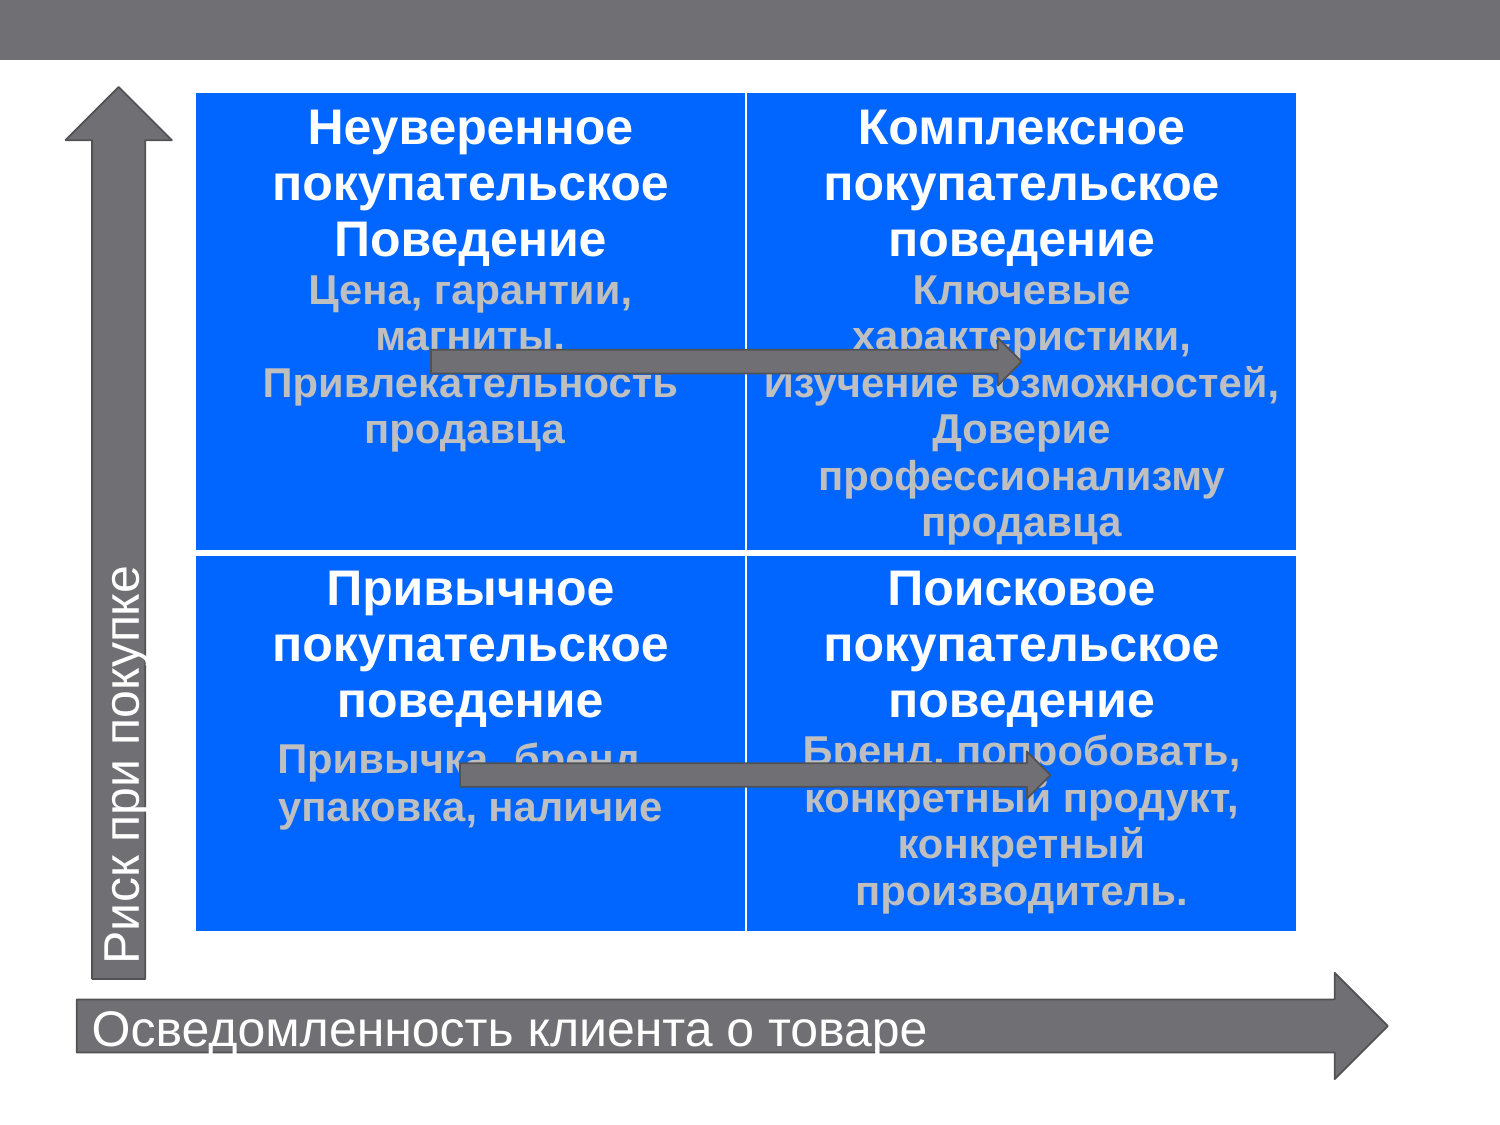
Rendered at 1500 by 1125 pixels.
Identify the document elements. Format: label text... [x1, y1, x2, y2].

text_box Осведомленность клиента о товаре [75, 972, 1389, 1080]
text_box Риск при покупке [64, 86, 173, 980]
text_box [430, 337, 1023, 387]
text_box [459, 750, 1052, 800]
table_cell Поисковое покупательское поведение Бренд, попробовать, конкретный продукт, конкретный производитель. [747, 556, 1296, 931]
table_header Неуверенное покупательское Поведение Цена, гарантии, магниты, Привлекательность продавца [196, 93, 745, 550]
table_cell Привычное покупательское поведение Привычка, бренд, упаковка, наличие [196, 556, 745, 931]
table_header Комплексное покупательское поведение Ключевые характеристики, Изучение возможностей, Доверие профессионализму продавца [747, 93, 1296, 550]
